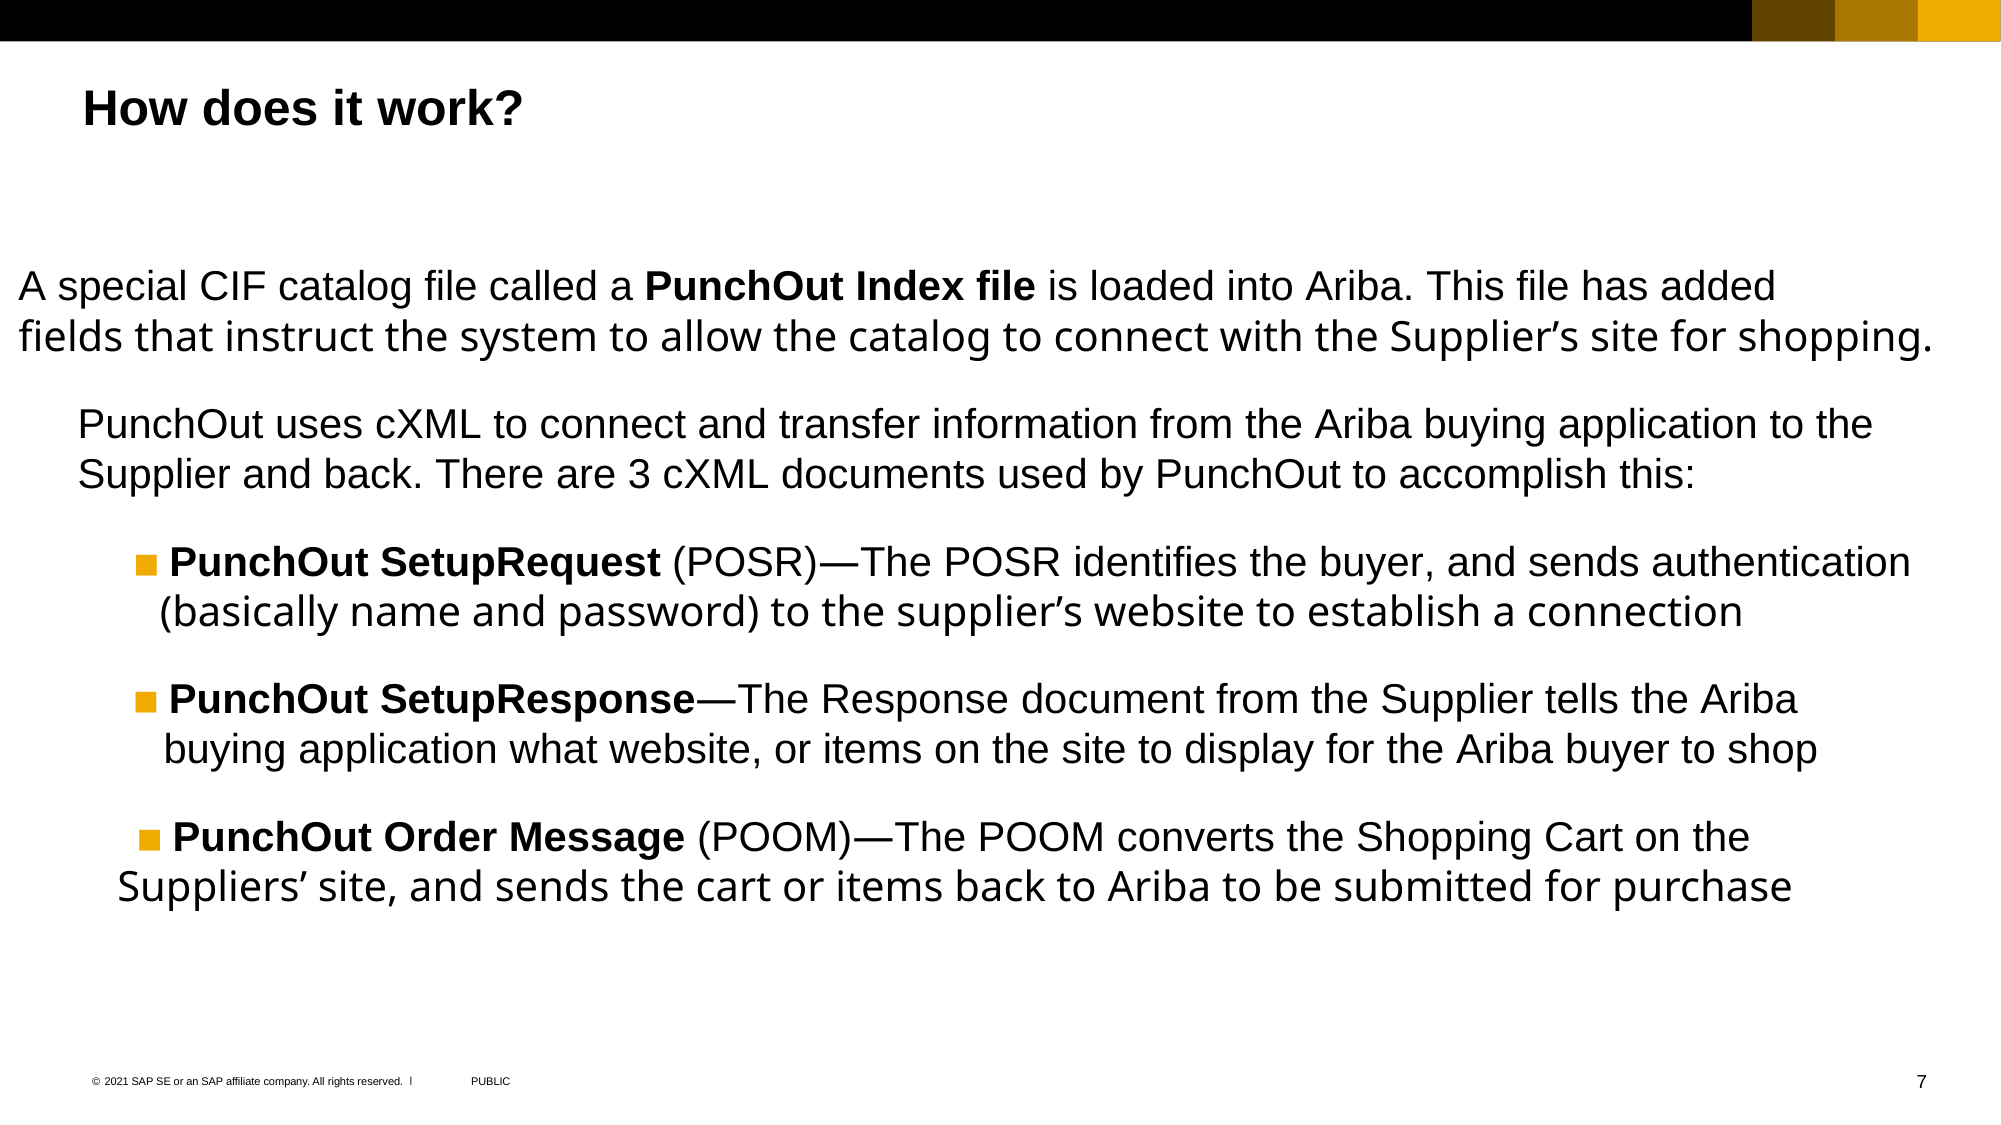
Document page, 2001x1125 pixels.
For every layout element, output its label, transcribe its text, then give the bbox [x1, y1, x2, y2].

text_box How does it work? [82, 75, 525, 136]
text_box Suppliers’ site, and sends the cart or items back to Ariba to be submitted for purchase [117, 859, 1814, 910]
text_box PunchOut uses cXML to connect and transfer information from the Ariba buying application to the Supplier and back. There are 3 cXML documents used by PunchOut to accomplish this: [77, 396, 1886, 497]
text_box [0, 42, 2001, 1125]
text_box buying application what website, or items on the site to display for the Ariba buyer to shop ▪PunchOut Order Message (POOM)—The POOM converts the Shopping Cart on the [135, 721, 1819, 860]
text_box A special CIF catalog file called a PunchOut Index file is loaded into Ariba. This file has added fields that instruct the system to allow the catalog to connect with the Supplier’s site for shopping. [18, 259, 1934, 360]
text_box [1751, 0, 1836, 42]
text_box ©2021 SAP SE or an SAP affiliate company. All rights reserved. ǀ PUBLIC 7 [92, 1069, 2001, 1093]
text_box (basically name and password) to the supplier’s website to establish a connection ▪PunchOut SetupResponse—The Response document from the Supplier tells the Ariba [131, 584, 1810, 722]
text_box [1836, 0, 1919, 42]
text_box [0, 0, 1751, 42]
text_box [1919, 0, 2001, 42]
text_box ▪PunchOutSetupRequest(POSR)—The POSR identifies the buyer, and sends authentication [132, 534, 1923, 585]
